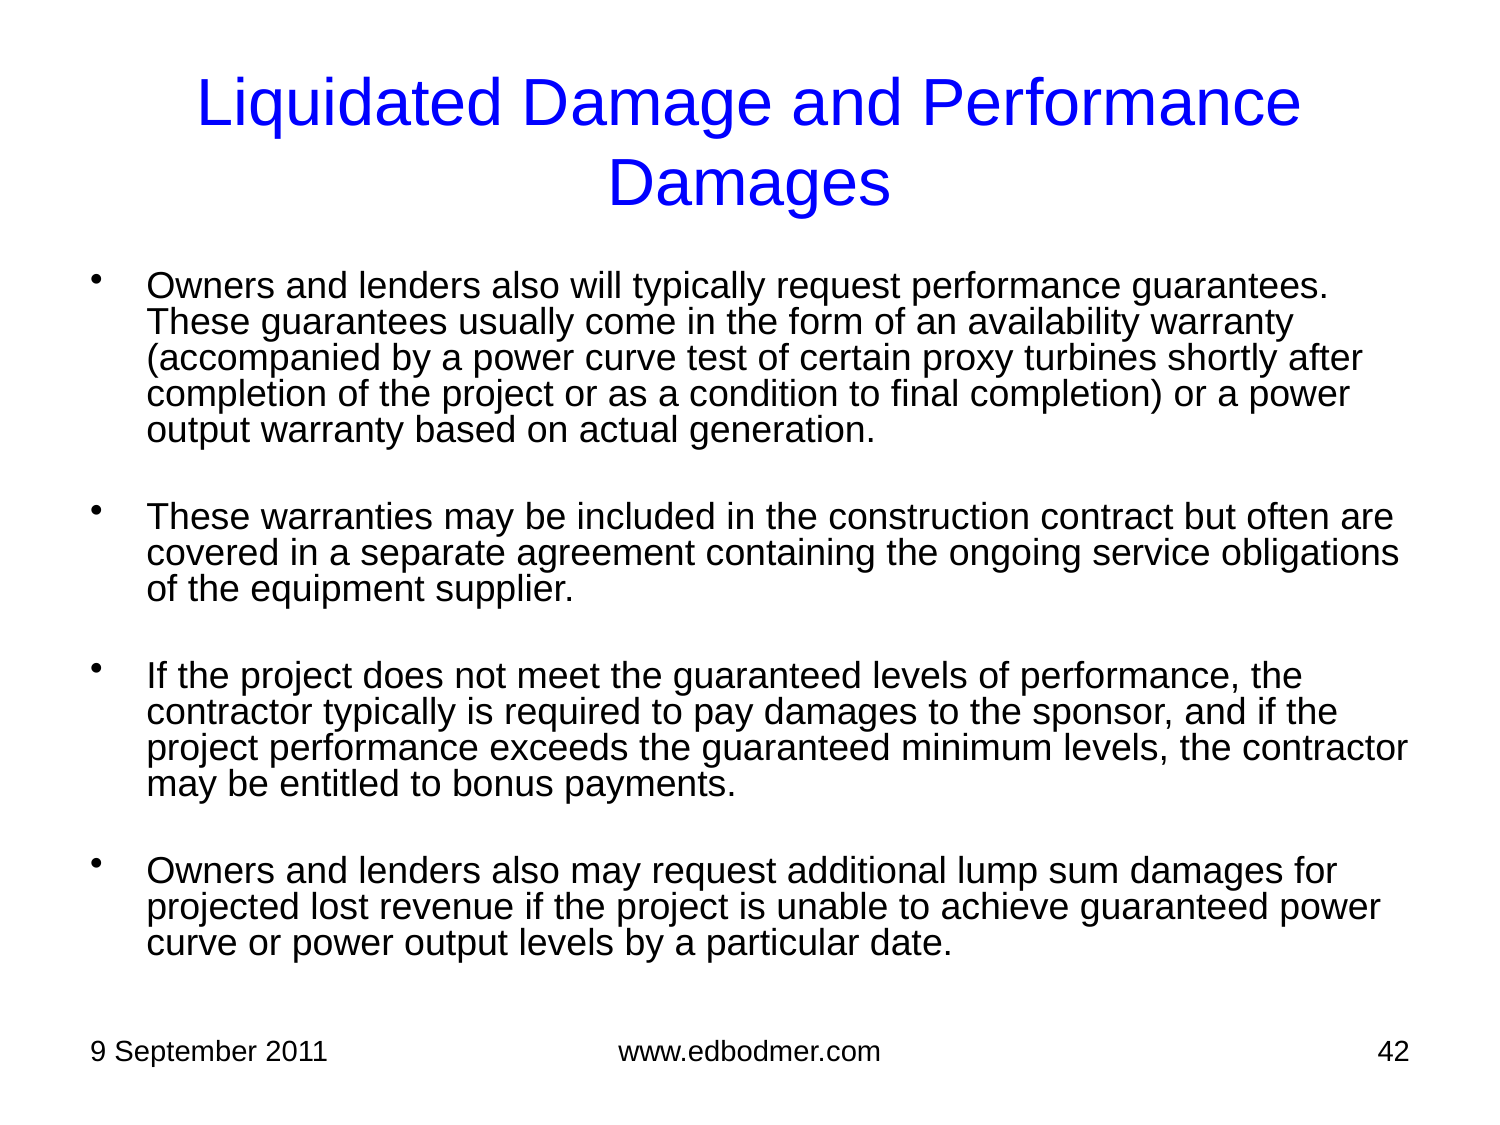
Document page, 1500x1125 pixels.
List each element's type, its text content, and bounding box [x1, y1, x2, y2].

slide_number 42 [1074, 1024, 1426, 1103]
footer www.edbodmer.com [512, 1024, 988, 1103]
title Liquidated Damage and Performance Damages [74, 44, 1426, 233]
list Owners and lenders also will typically request performance guarantees. These guarantees usually come in the form of an availability warranty (accompanied by a power curve test of certain proxy turbines shortly after completion of the project or as a condition to final completion) or a power output warranty based on actual generation. These warranties may be included in the construction contract but often are covered in a separate agreement containing the ongoing service obligations of the equipment supplier. If the project does not meet the guaranteed levels of performance, the contractor typically is required to pay damages to the sponsor, and if the project performance exceeds the guaranteed minimum levels, the contractor may be entitled to bonus payments. Owners and lenders also may request additional lump sum damages for projected lost revenue if the project is unable to achieve guaranteed power curve or power output levels by a particular date. [74, 262, 1426, 1006]
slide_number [74, 1024, 426, 1103]
